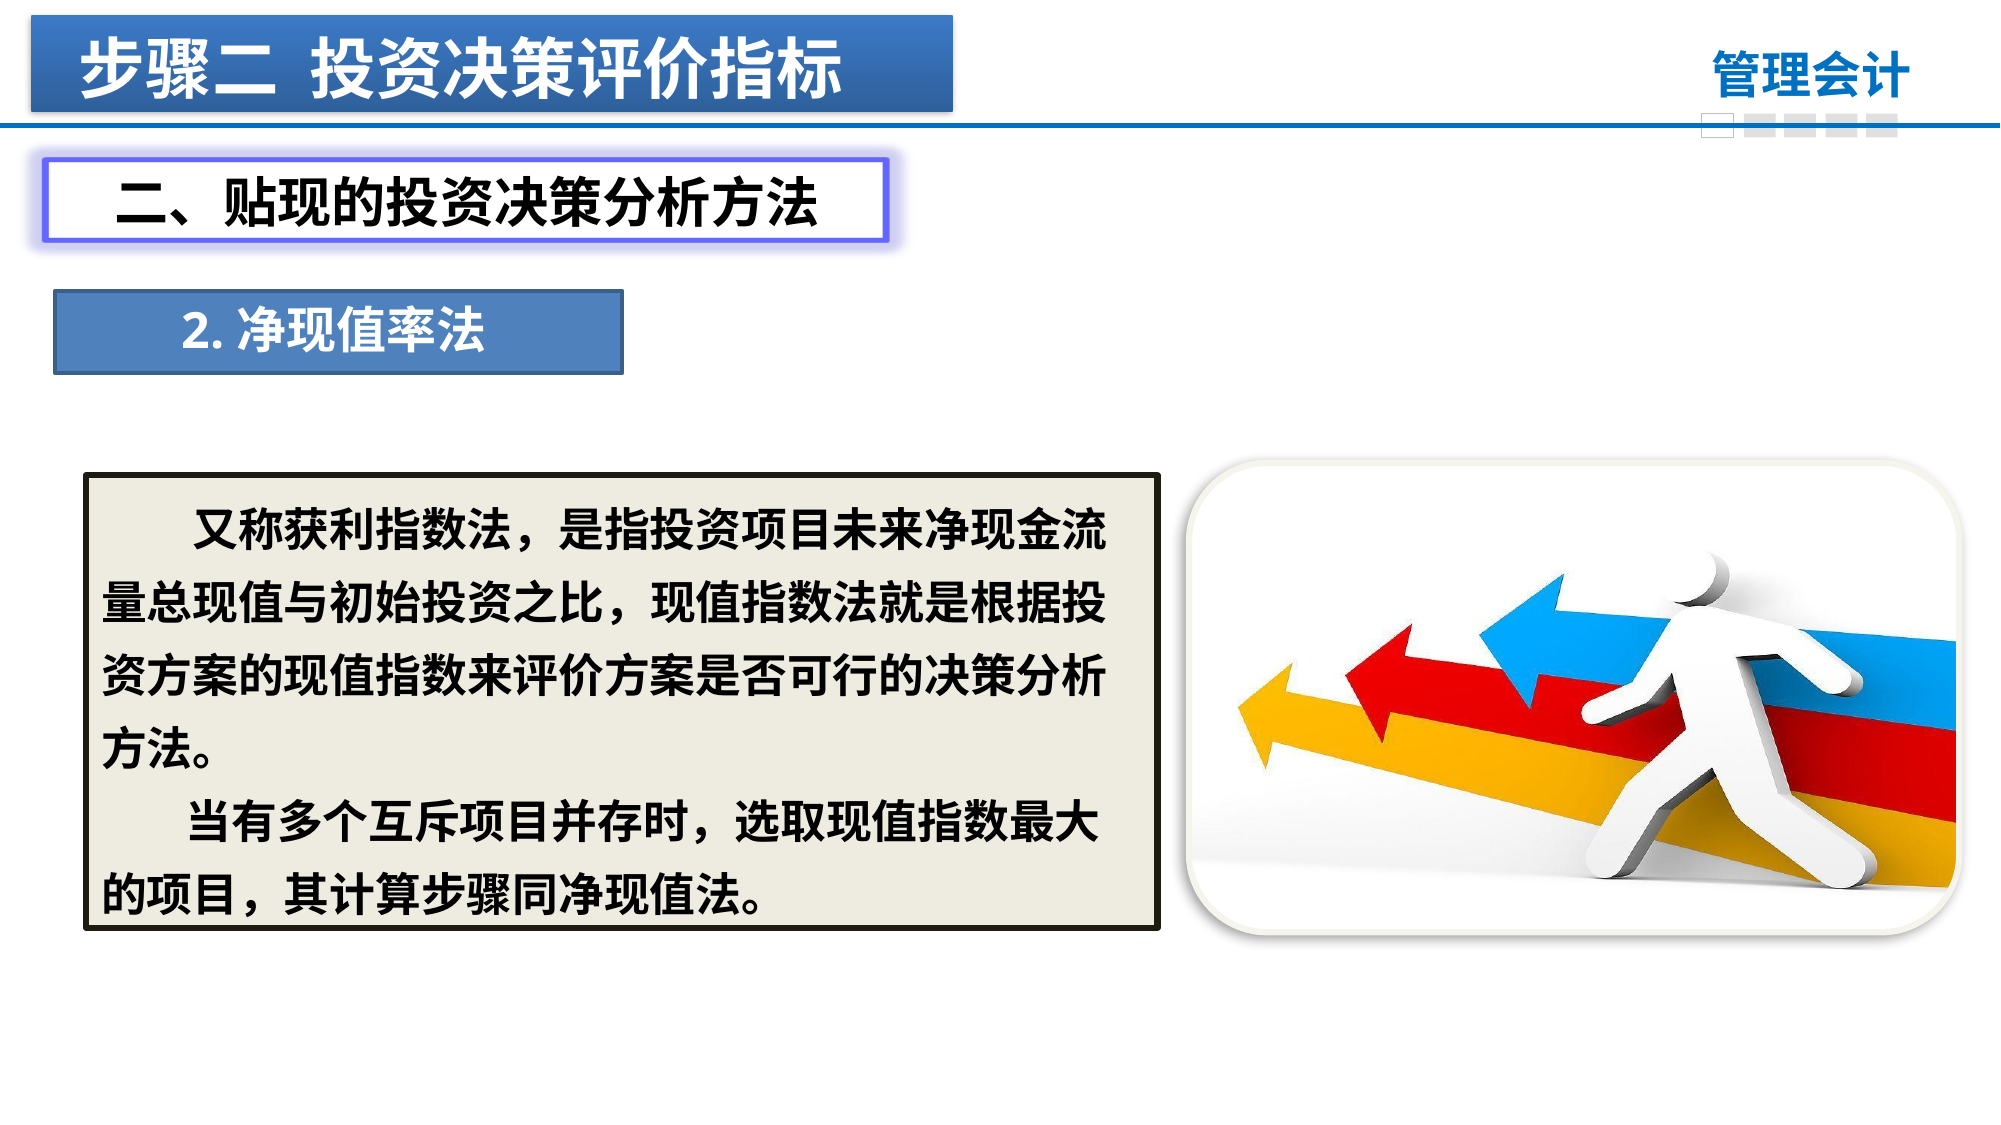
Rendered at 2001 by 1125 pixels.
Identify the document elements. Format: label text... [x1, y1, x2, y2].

text_box 又称获利指数法，是指投资项目未来净现金流量总现值与初始投资之比，现值指数法就是根据投资方案的现值指数来评价方案是否可行的决策分析方法。 当有多个互斥项目并存时，选取现值指数最大的项目，其计算步骤同净现值法。 [86, 475, 1158, 928]
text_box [54, 290, 623, 374]
picture [1188, 462, 1960, 933]
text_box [7, 132, 926, 268]
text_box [31, 14, 953, 117]
